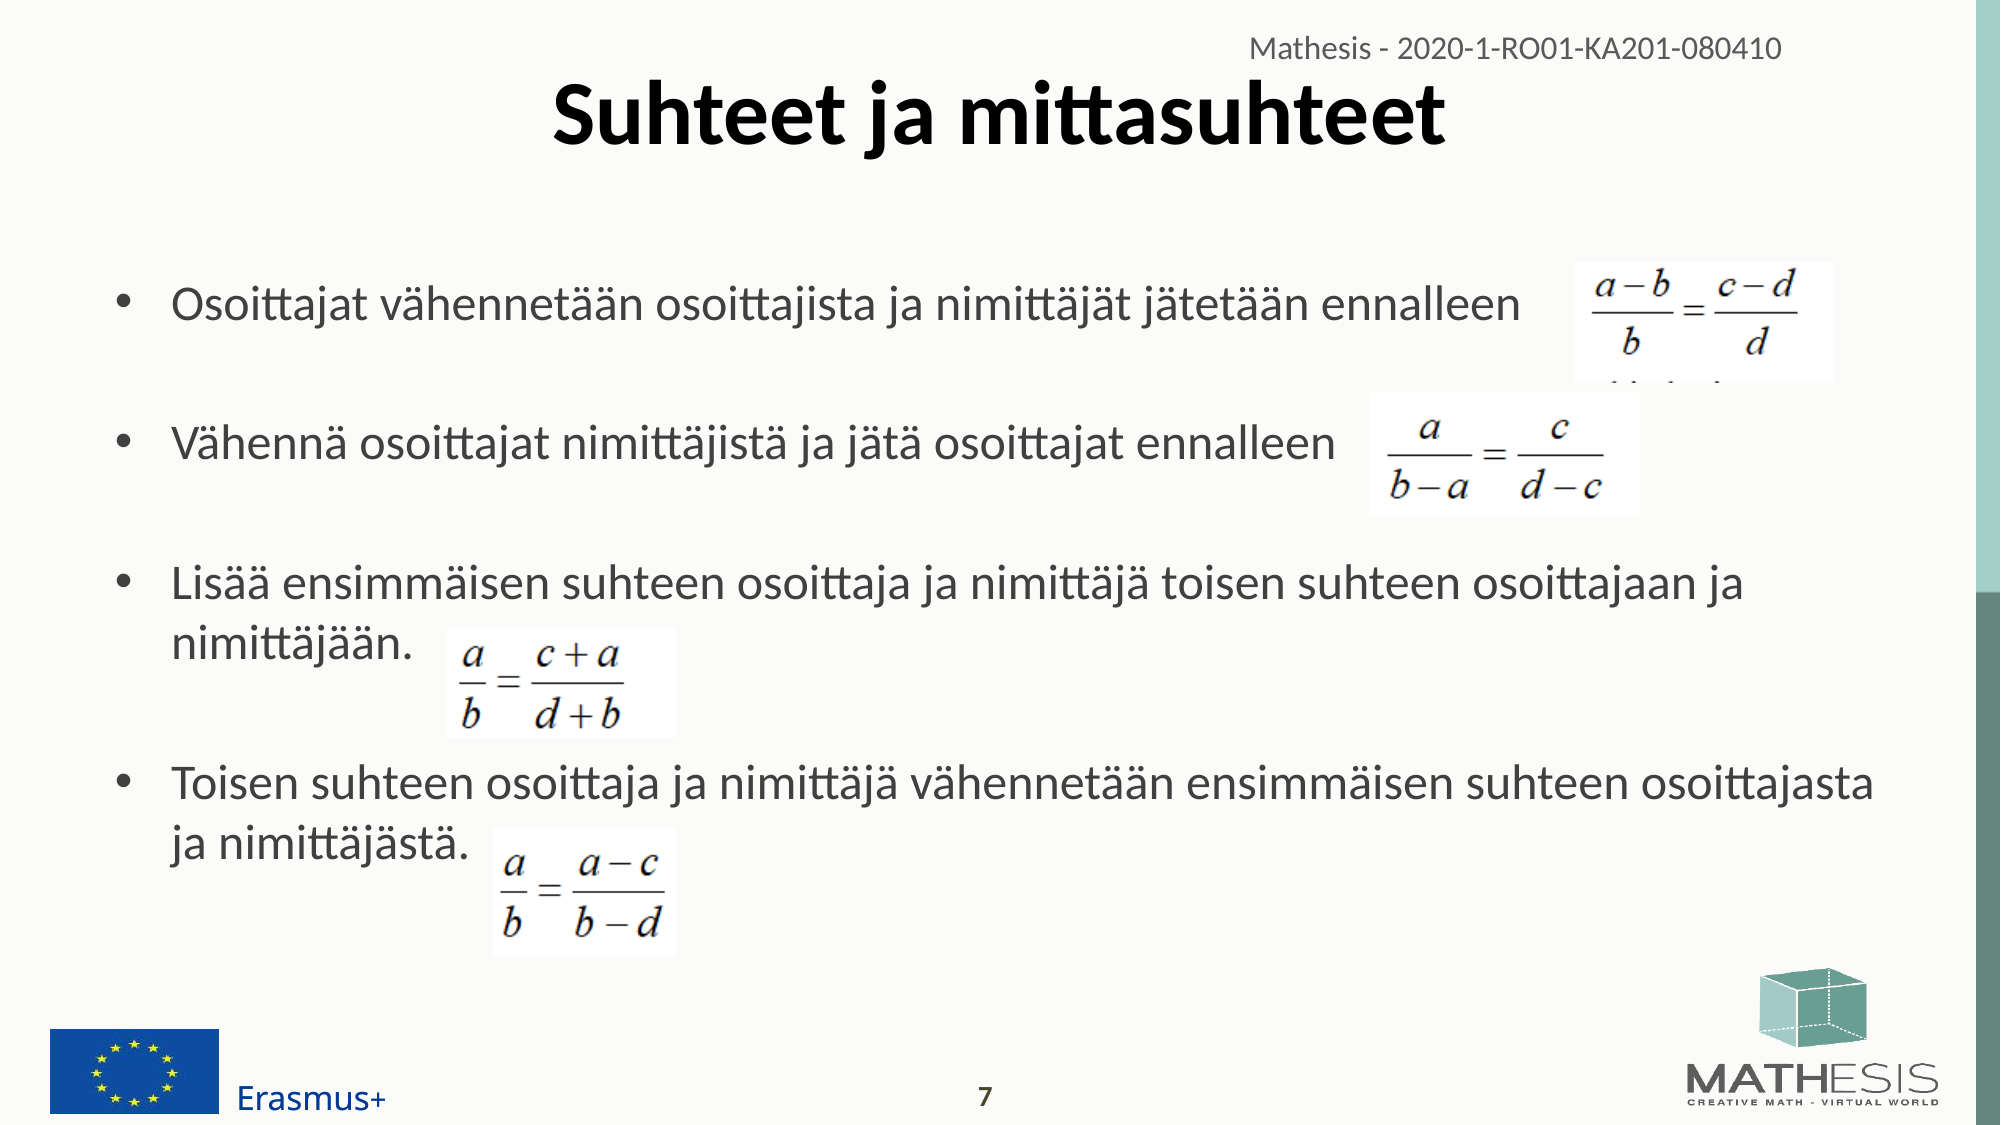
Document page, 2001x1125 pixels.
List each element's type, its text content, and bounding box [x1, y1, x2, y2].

picture [1369, 391, 1641, 516]
list Osoittajat vähennetään osoittajista ja nimittäjät jätetään ennalleen Vähennä osoittajat nimittäjistä ja jätä osoittajat ennalleen Lisää ensimmäisen suhteen osoittaja ja nimittäjä toisen suhteen osoittajaan ja nimittäjään. Toisen suhteen osoittaja ja nimittäjä vähennetään ensimmäisen suhteen osoittajasta ja nimittäjästä. [99, 262, 1900, 1005]
picture [447, 629, 677, 738]
picture [492, 827, 677, 956]
picture [1575, 262, 1834, 384]
picture [50, 1029, 219, 1114]
title Suhteet ja mittasuhteet [99, 45, 1900, 233]
